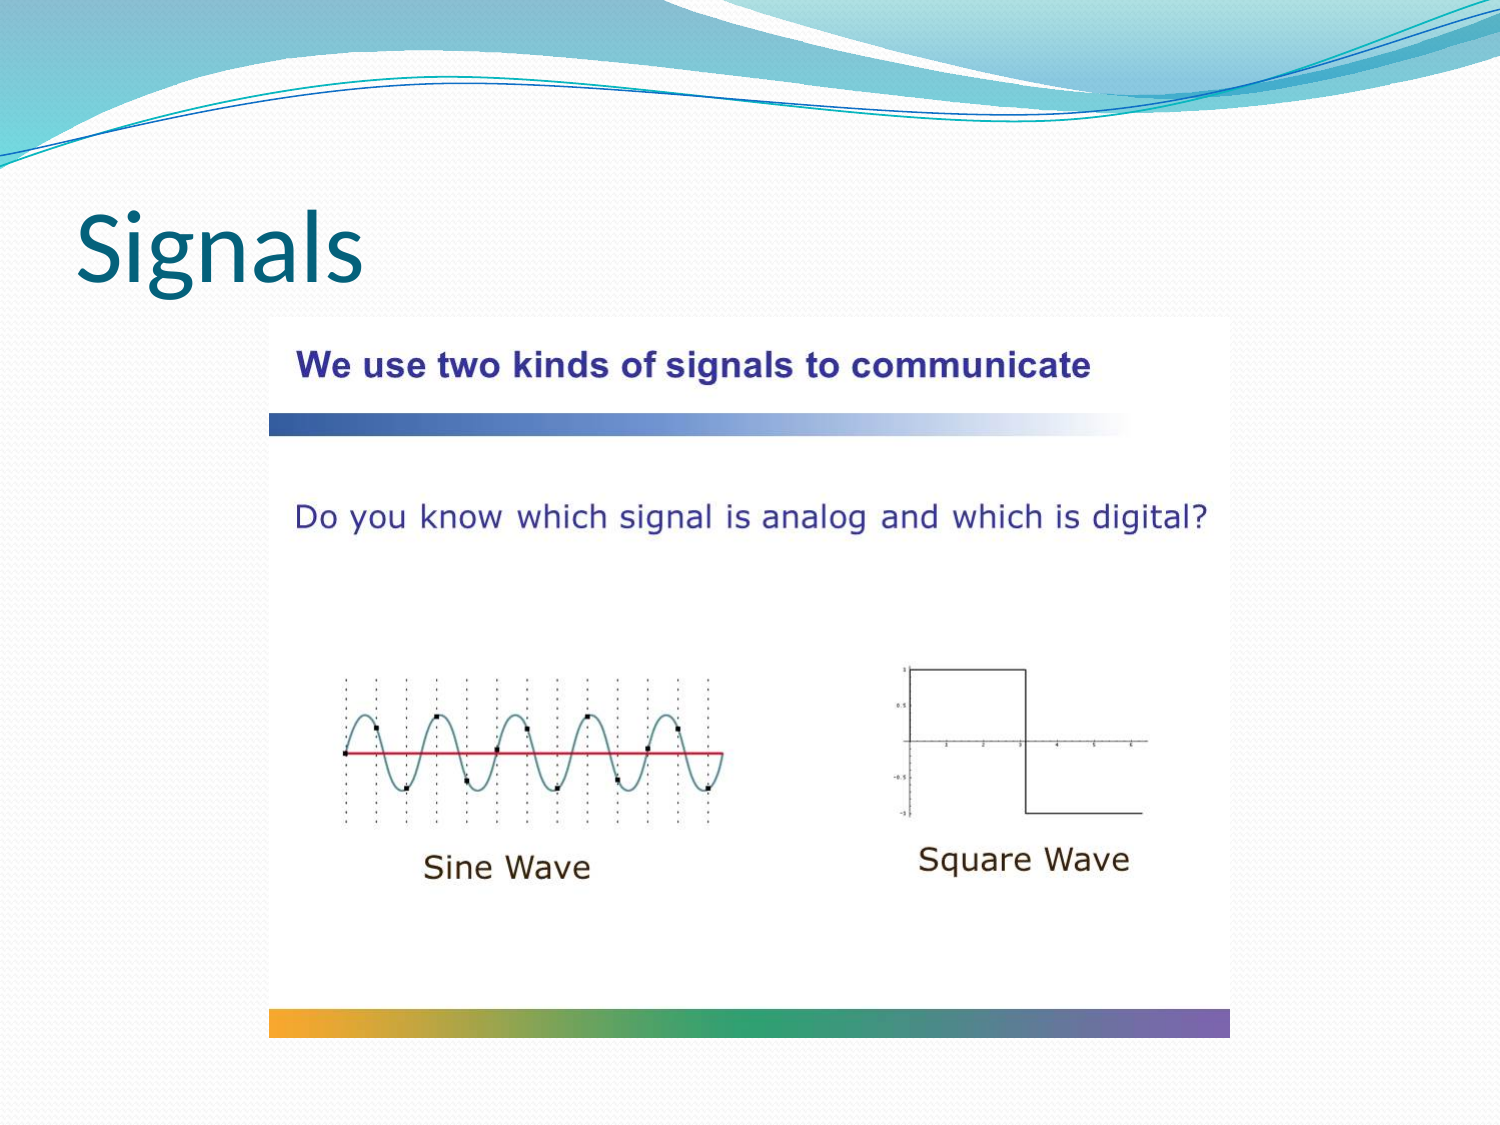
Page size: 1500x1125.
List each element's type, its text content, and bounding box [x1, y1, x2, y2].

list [269, 317, 1231, 1038]
title Signals [75, 115, 1425, 303]
